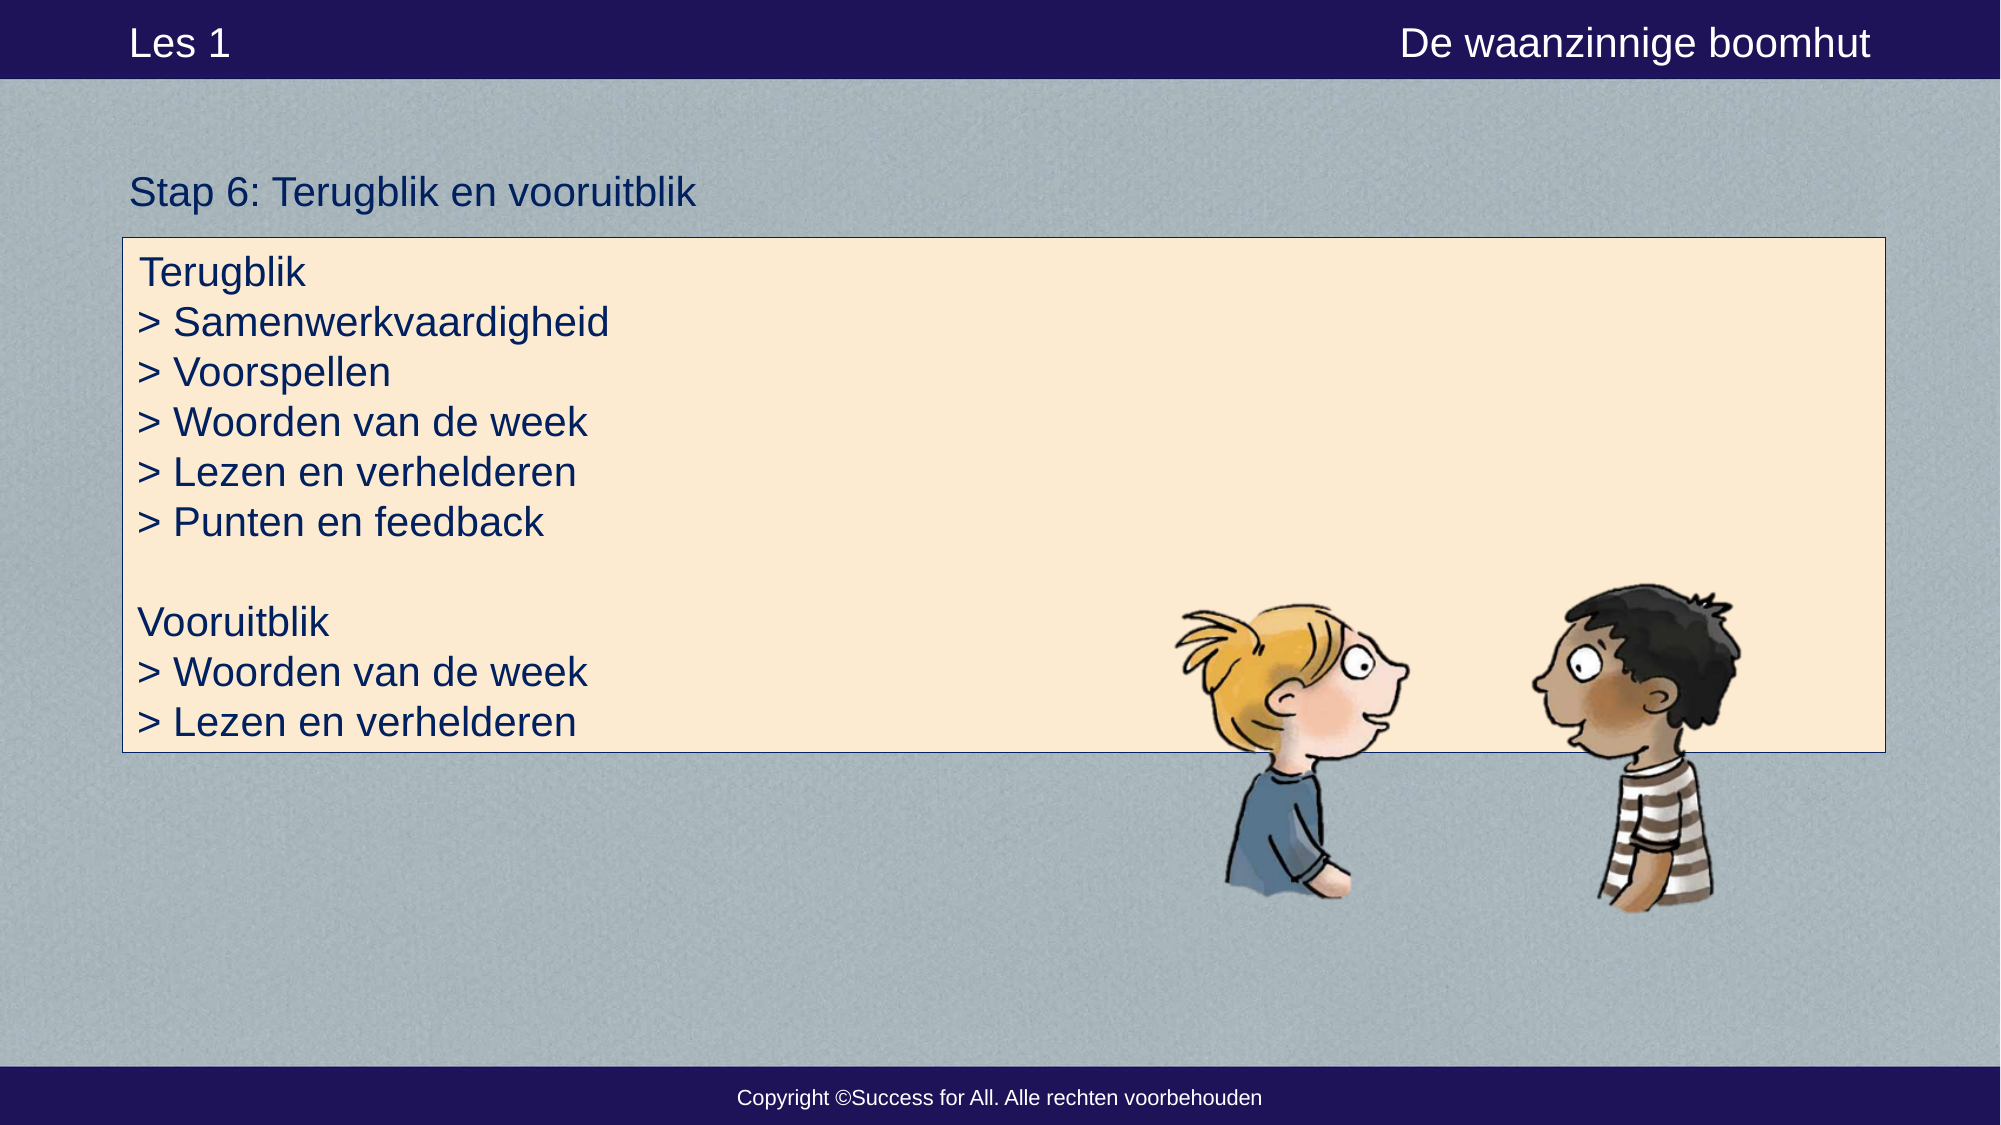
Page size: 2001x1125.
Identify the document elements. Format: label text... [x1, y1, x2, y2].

text_box Stap 6: Terugblik en vooruitblik [114, 157, 907, 223]
text_box De waanzinnige boomhut [999, 8, 1886, 73]
picture [0, 0, 2001, 1125]
text_box Terugblik > Samenwerkvaardigheid > Voorspellen > Woorden van de week > Lezen en verhelderen > Punten en feedback Vooruitblik > Woorden van de week > Lezen en verhelderen [122, 237, 1886, 753]
text_box Copyright ©Success for All. Alle rechten voorbehouden [0, 1076, 2000, 1125]
text_box Les 1 [114, 8, 354, 73]
